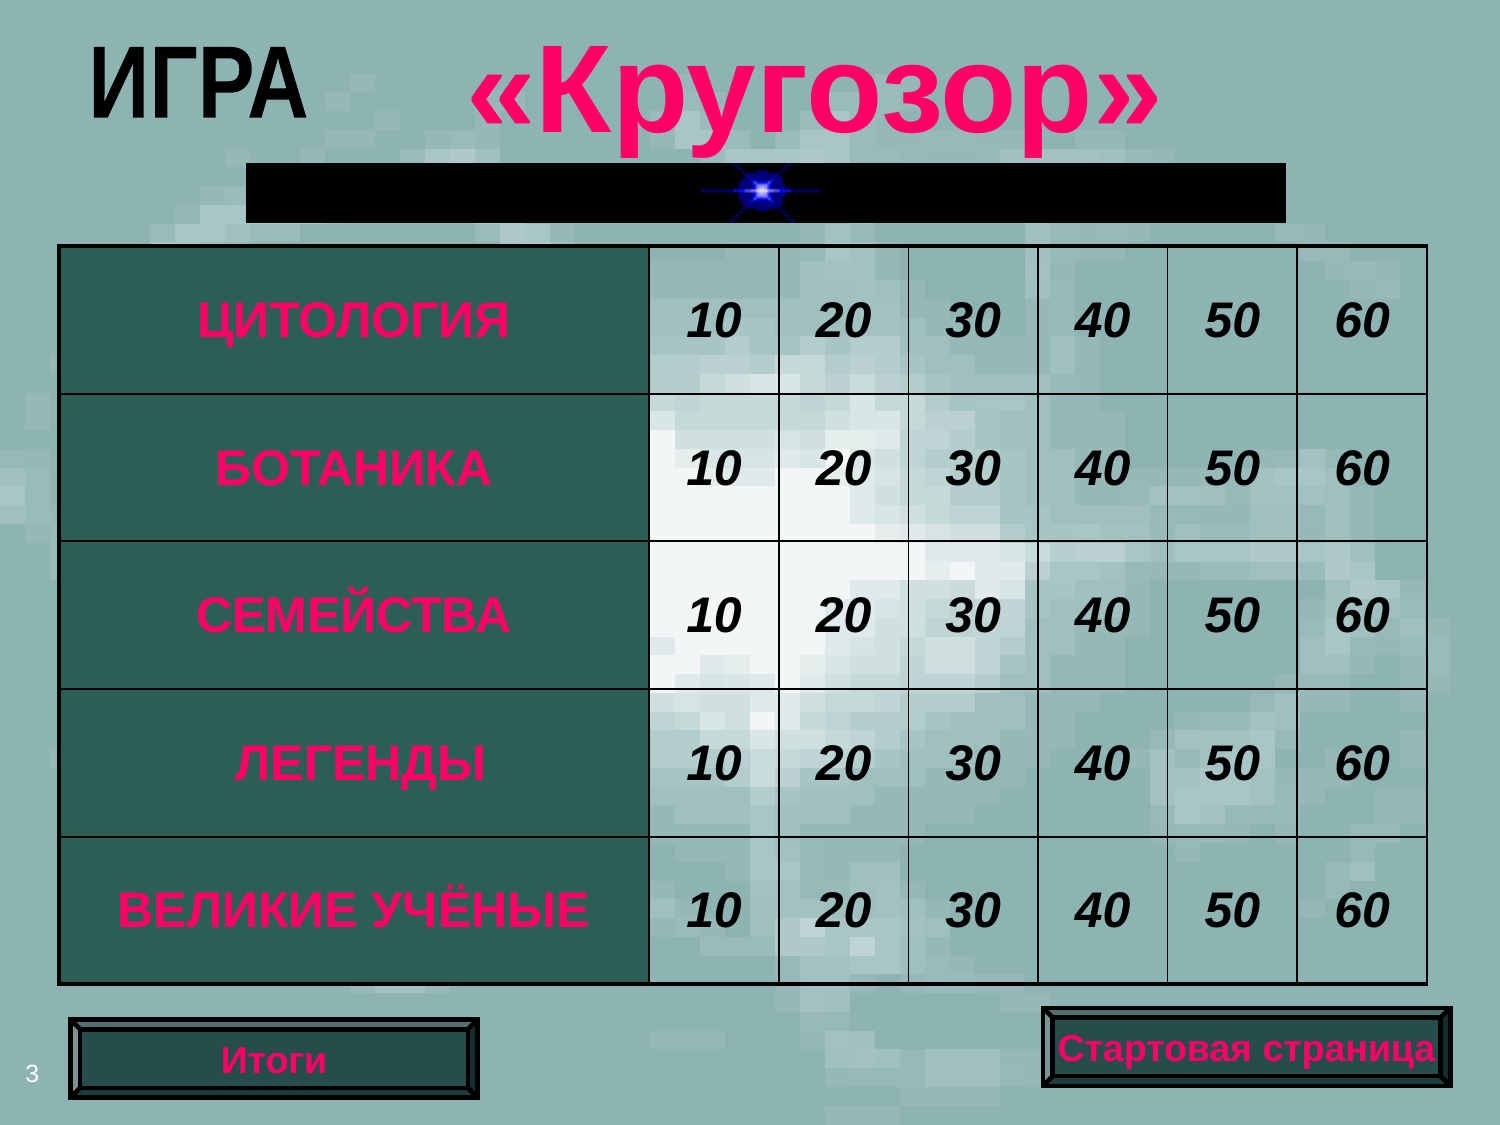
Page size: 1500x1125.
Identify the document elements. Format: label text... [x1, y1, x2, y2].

table_cell 40 [1039, 690, 1167, 836]
table_cell 30 [909, 395, 1037, 540]
text_box Итоги [70, 1019, 478, 1098]
table_cell 50 [1168, 542, 1296, 688]
table_cell ЛЕГЕНДЫ [61, 690, 648, 836]
table_cell 40 [1039, 542, 1167, 688]
table_cell 10 [650, 395, 778, 540]
table_cell 30 [909, 690, 1037, 836]
table_cell 40 [1039, 395, 1167, 540]
table_cell 20 [780, 542, 908, 688]
table_cell 40 [1039, 838, 1167, 982]
text_box «ВЕЛИКИЕ УЧЁНЫЕ» [71, 1020, 80, 1096]
table_cell 20 [780, 690, 908, 836]
table_cell СЕМЕЙСТВА [61, 542, 648, 688]
table_cell 60 [1298, 690, 1426, 836]
table_cell 50 [1168, 395, 1296, 540]
table_header 50 [1168, 248, 1296, 393]
text_box Стартовая страница [1042, 1007, 1451, 1086]
text_box «Кругозор» [1043, 1008, 1053, 1085]
table_cell ВЕЛИКИЕ УЧЁНЫЕ [61, 838, 648, 982]
table_cell 10 [650, 690, 778, 836]
table_cell 20 [780, 395, 908, 540]
table_cell 20 [780, 838, 908, 982]
table_header 20 [780, 248, 908, 393]
table_cell 10 [650, 542, 778, 688]
text_box «Кругозор [1045, 1008, 1449, 1017]
table_cell 30 [909, 838, 1037, 982]
text_box «Кругозор» [375, 0, 1254, 162]
table_header 30 [909, 248, 1037, 393]
table_cell 60 [1298, 838, 1426, 982]
table_cell 30 [909, 542, 1037, 688]
text_box «Ботаника» [72, 1020, 476, 1029]
table_cell 50 [1168, 690, 1296, 836]
text_box 3 [0, 1049, 65, 1109]
table_cell 10 [650, 838, 778, 982]
table_header 60 [1298, 248, 1426, 393]
table_header 40 [1039, 248, 1167, 393]
table_cell 50 [1168, 838, 1296, 982]
table_cell 60 [1298, 542, 1426, 688]
picture [245, 163, 1286, 224]
table_header 10 [650, 248, 778, 393]
table_cell 60 [1298, 395, 1426, 540]
table_header ЦИТОЛОГИЯ [61, 248, 648, 393]
table_cell БОТАНИКА [61, 395, 648, 540]
